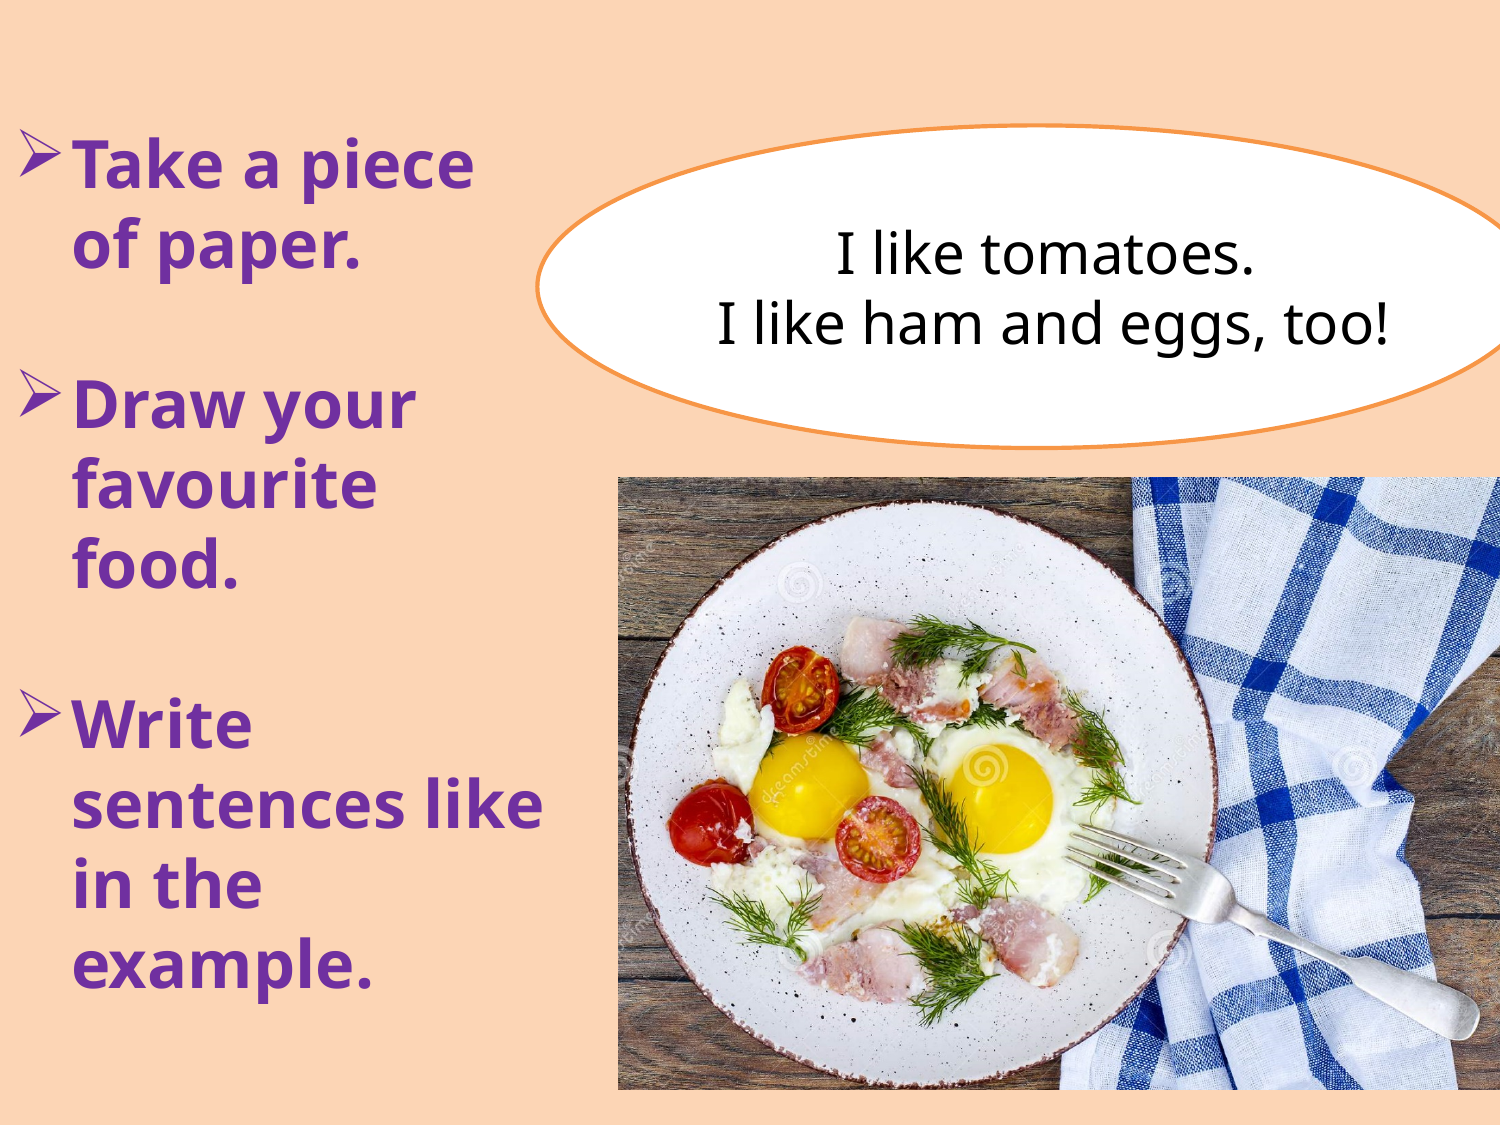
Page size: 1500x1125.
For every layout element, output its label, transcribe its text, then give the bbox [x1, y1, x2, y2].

text_box I like tomatoes. I like ham and eggs, too! [661, 208, 1447, 364]
picture [618, 476, 1500, 1091]
text_box Take a piece of paper. Draw your favourite food. Write sentences like in the example. [0, 54, 573, 1009]
text_box [535, 123, 1500, 451]
